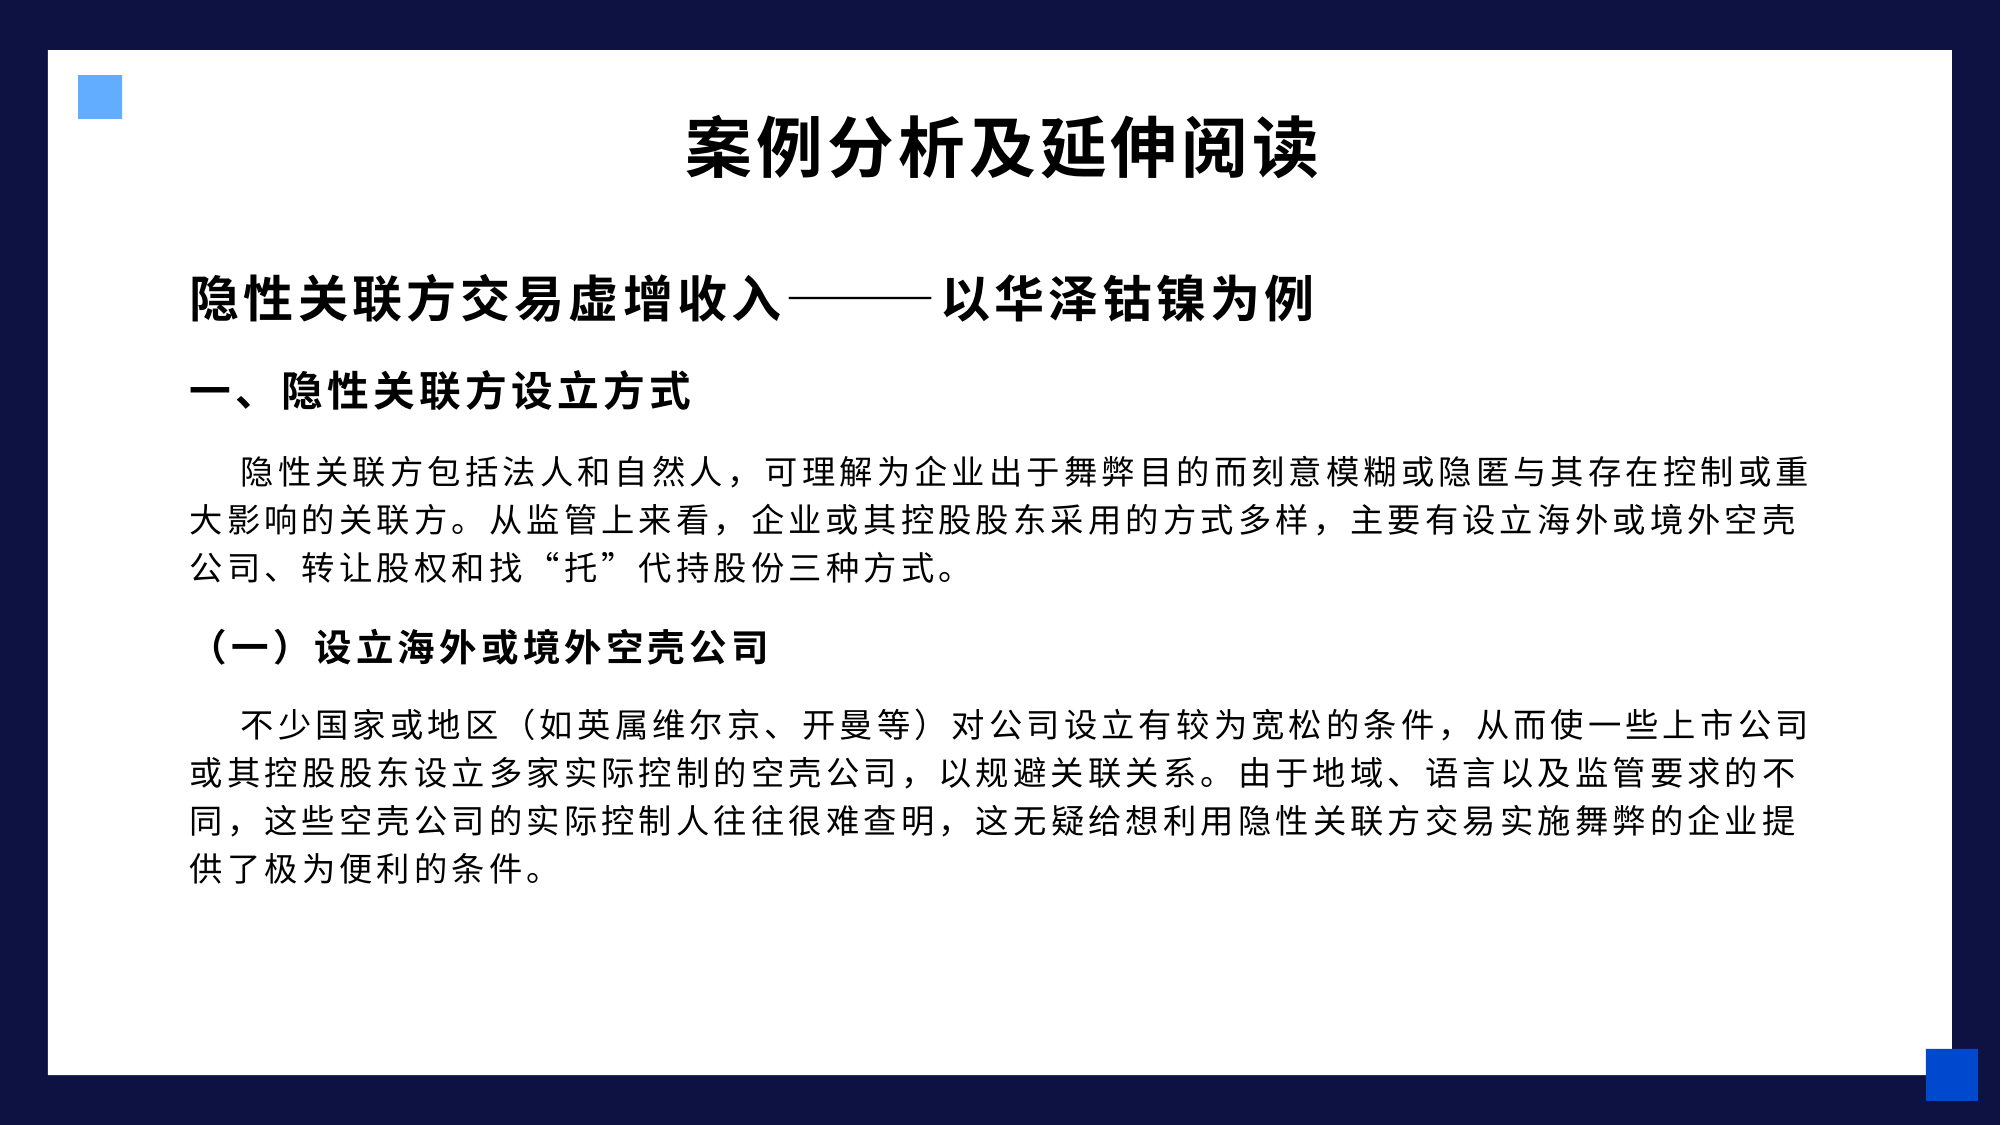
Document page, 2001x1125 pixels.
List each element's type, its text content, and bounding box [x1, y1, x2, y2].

text_box 案例分析及延伸阅读 [376, 75, 1625, 200]
list 隐性关联方交易虚增收入———以华泽钴镍为例 一、隐性关联方设立方式 隐性关联方包括法人和自然人，可理解为企业出于舞弊目的而刻意模糊或隐匿与其存在控制或重大影响的关联方。从监管上来看，企业或其控股股东采用的方式多样，主要有设立海外或境外空壳公司、转让股权和找“托”代持股份三种方式。 （一）设立海外或境外空壳公司 不少国家或地区（如英属维尔京、开曼等）对公司设立有较为宽松的条件，从而使一些上市公司或其控股股东设立多家实际控制的空壳公司，以规避关联关系。由于地域、语言以及监管要求的不同，这些空壳公司的实际控制人往往很难查明，这无疑给想利用隐性关联方交易实施舞弊的企业提供了极为便利的条件。 [173, 255, 1839, 953]
